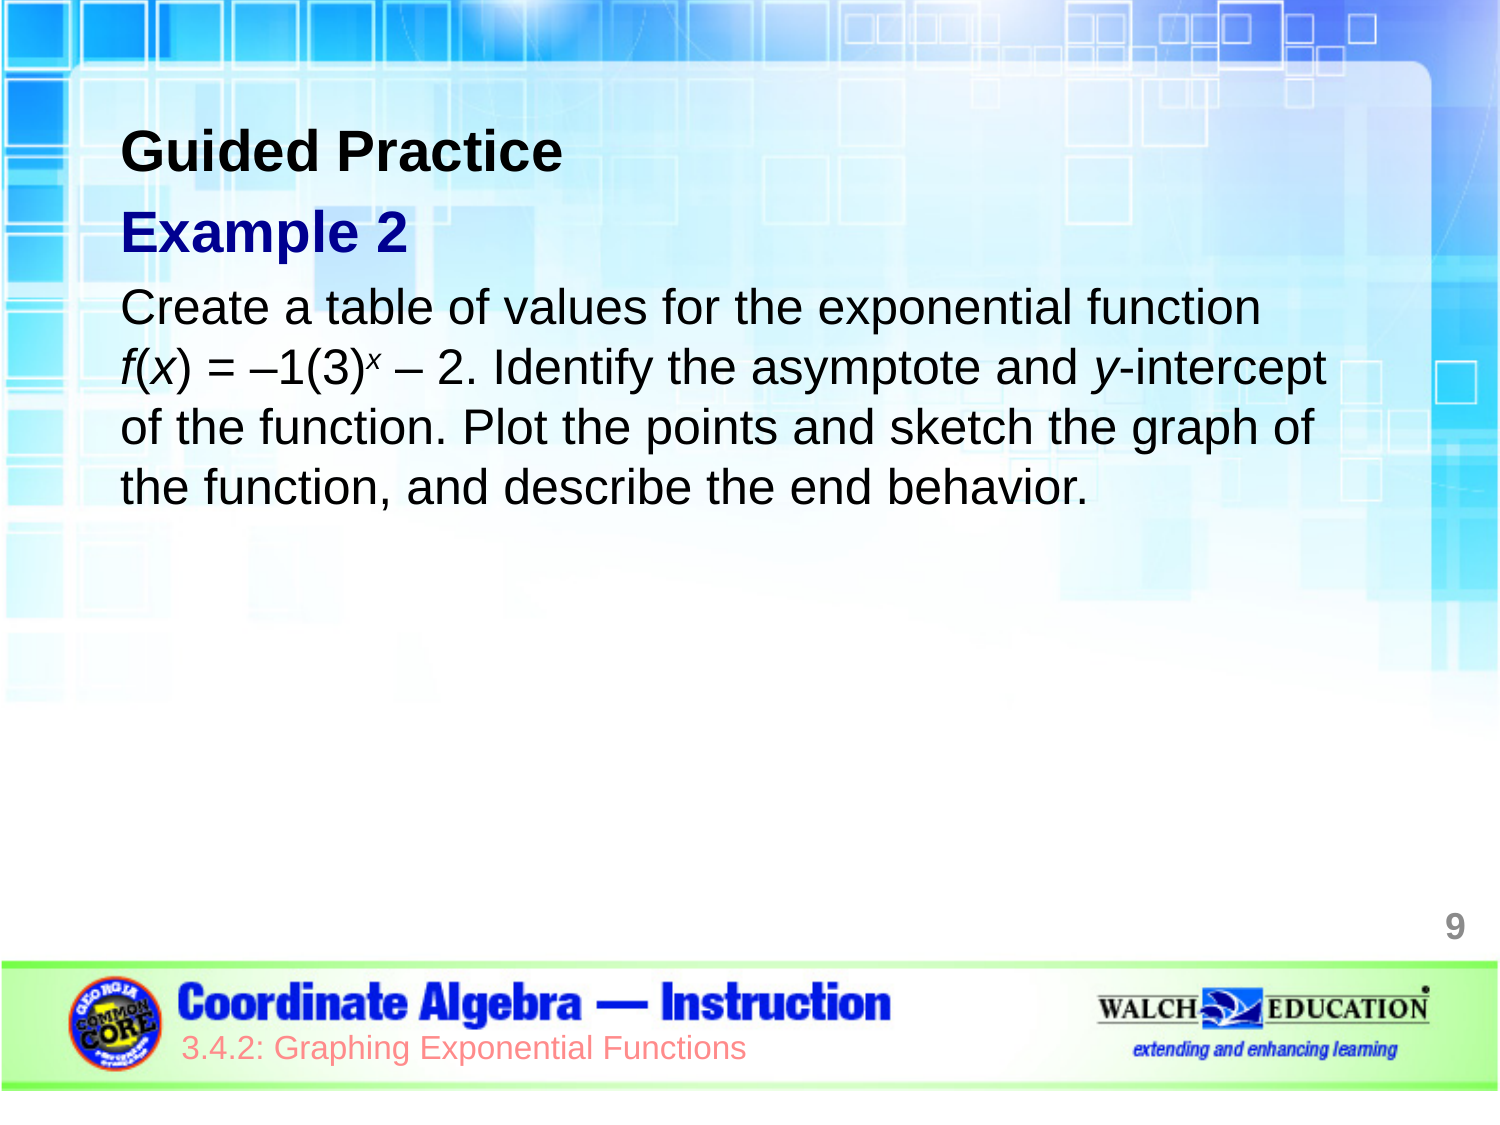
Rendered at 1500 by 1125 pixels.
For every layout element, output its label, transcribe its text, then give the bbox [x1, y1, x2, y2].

slide_number 9 [1361, 901, 1481, 949]
footer 3.4.2: Graphing Exponential Functions [166, 1024, 1080, 1069]
subtitle Guided Practice Example 2 Create a table of values for the exponential function f(x) = –1(3)x – 2. Identify the asymptote and y-intercept of the function. Plot the points and sketch the graph of the function, and describe the end behavior. [105, 105, 1391, 925]
picture [1, 0, 1500, 1091]
